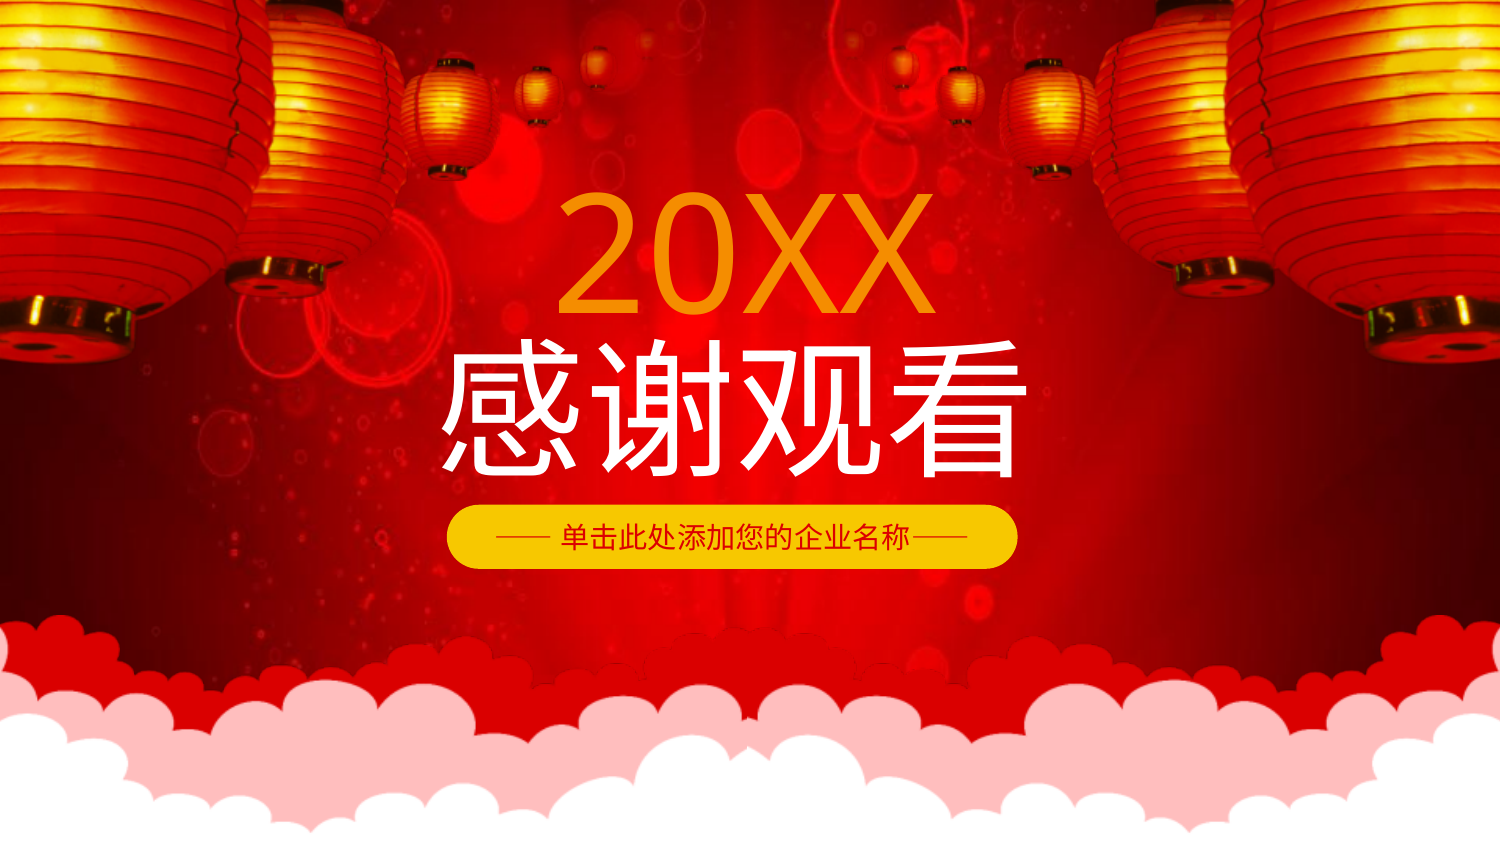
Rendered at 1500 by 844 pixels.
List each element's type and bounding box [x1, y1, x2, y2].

picture [0, 0, 1500, 615]
text_box [0, 615, 1500, 844]
